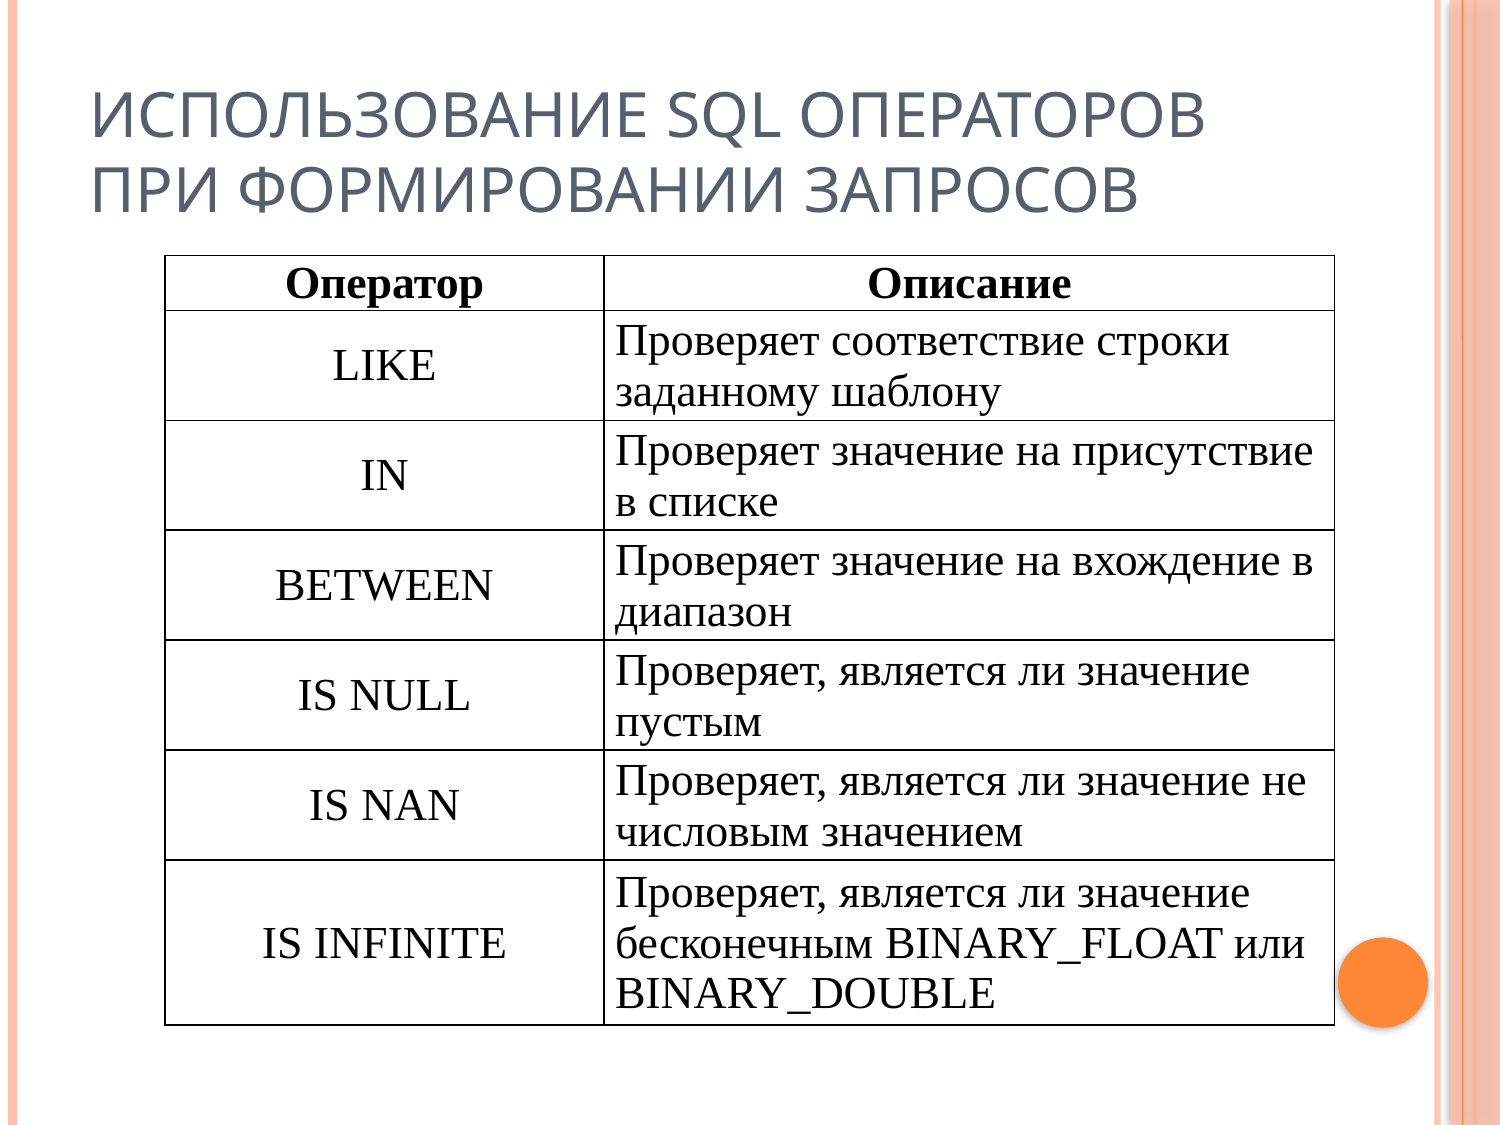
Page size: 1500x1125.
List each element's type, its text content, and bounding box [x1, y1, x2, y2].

table_header Оператор [166, 256, 603, 310]
table_cell Проверяет, является ли значение бесконечным BINARY_FLOAT или BINARY_DOUBLE [605, 861, 1334, 1024]
table_cell IS NAN [166, 751, 603, 859]
table_cell BETWEEN [166, 531, 603, 639]
table_cell Проверяет, является ли значение пустым [605, 641, 1334, 749]
table_cell Проверяет соответствие строки заданному шаблону [605, 311, 1334, 420]
table_header Описание [605, 256, 1334, 310]
table_cell IS NULL [166, 641, 603, 749]
table_cell Проверяет, является ли значение не числовым значением [605, 751, 1334, 859]
title Использование SQL операторов при формировании запросов [75, 45, 1300, 233]
table_cell IS INFINITE [166, 861, 603, 1024]
table_cell LIKE [166, 311, 603, 420]
table_cell IN [166, 421, 603, 529]
table_cell Проверяет значение на присутствие в списке [605, 421, 1334, 529]
table_cell Проверяет значение на вхождение в диапазон [605, 531, 1334, 639]
